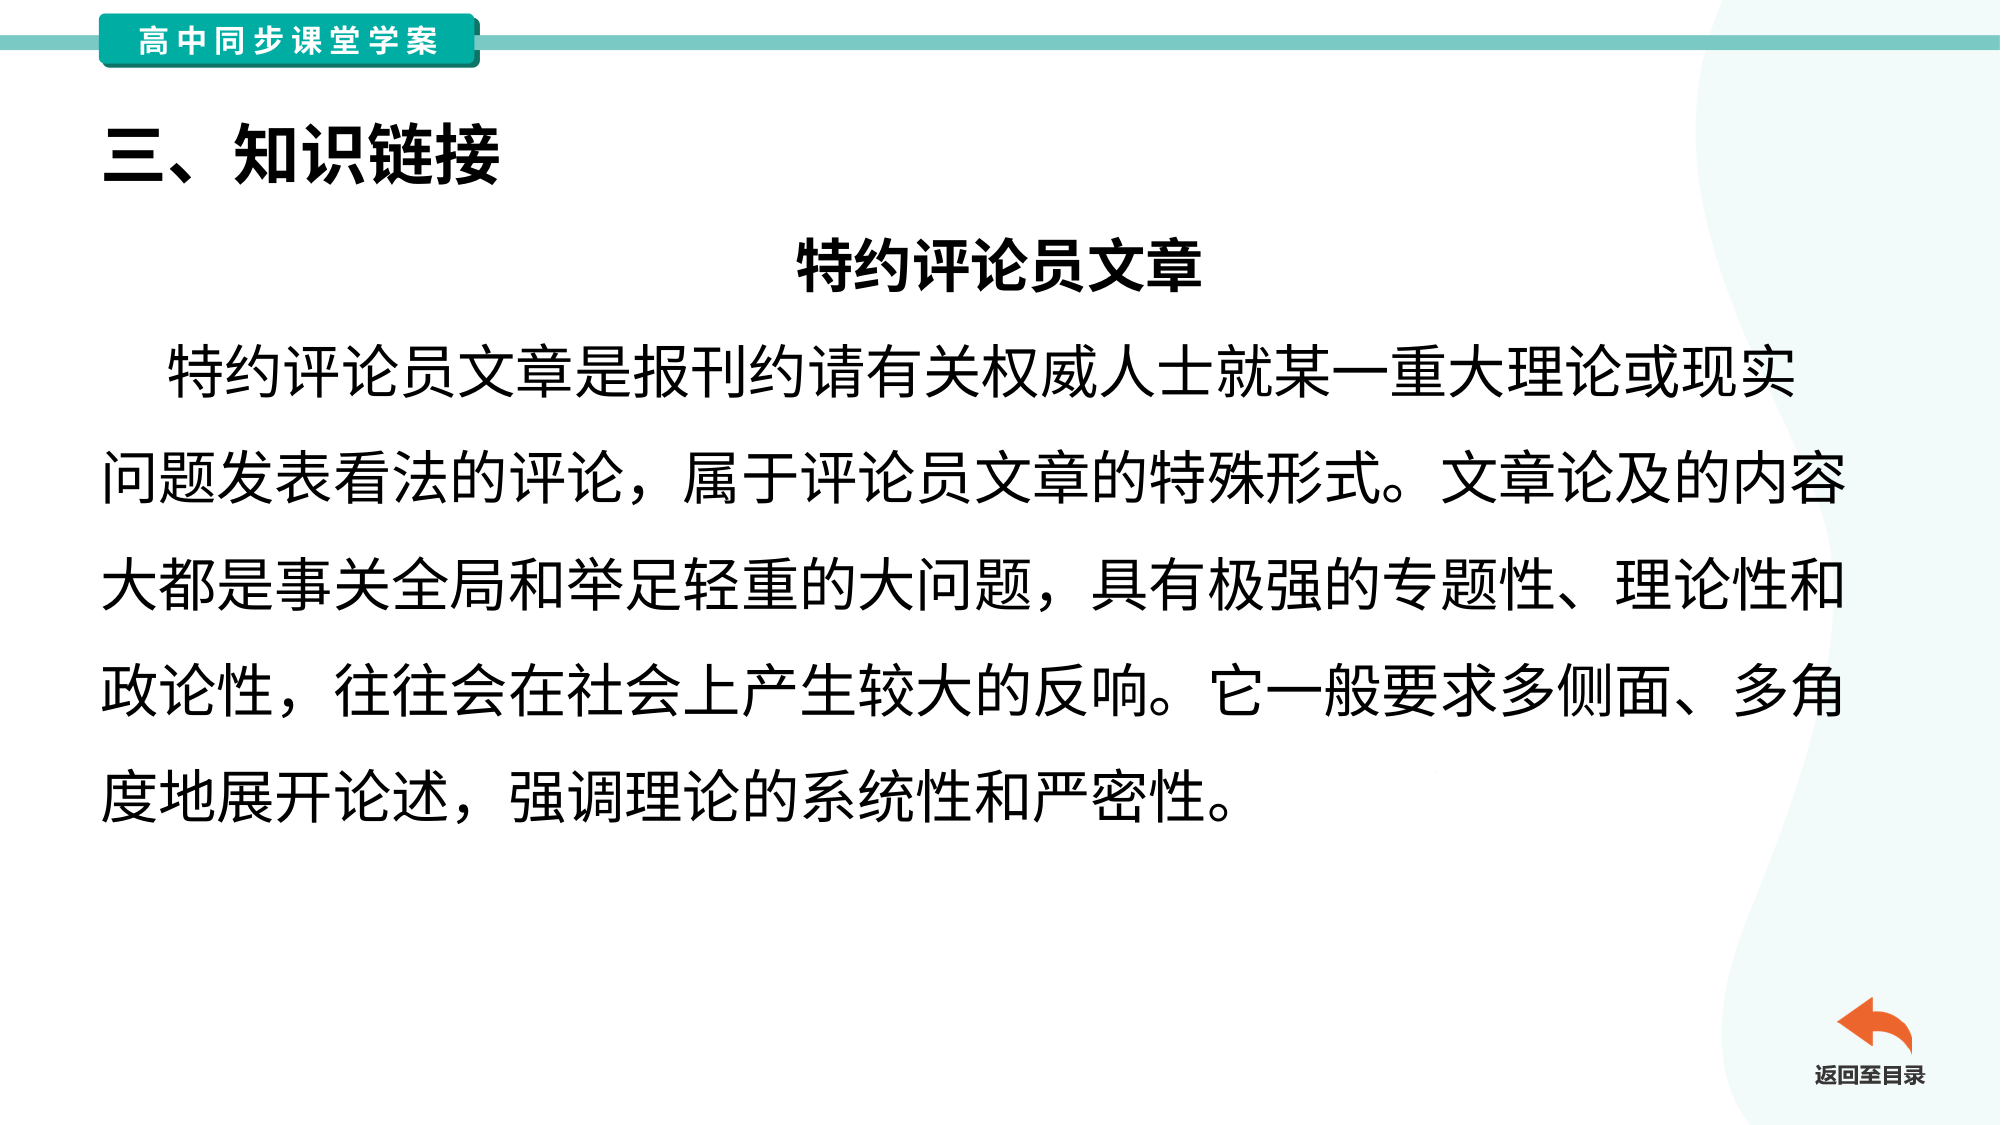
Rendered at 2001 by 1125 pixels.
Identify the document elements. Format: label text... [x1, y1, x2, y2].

text_box 三、知识链接 [100, 76, 1899, 192]
text_box 特约评论员文章 特约评论员文章是报刊约请有关权威人士就某一重大理论或现实 问题发表看法的评论，属于评论员文章的特殊形式。文章论及的内容 大都是事关全局和举足轻重的大问题，具有极强的专题性、理论性和 政论性，往往会在社会上产生较大的反响。它一般要求多侧面、多角 度地展开论述，强调理论的系统性和严密性。 [100, 192, 1899, 831]
picture [0, 0, 2000, 1125]
